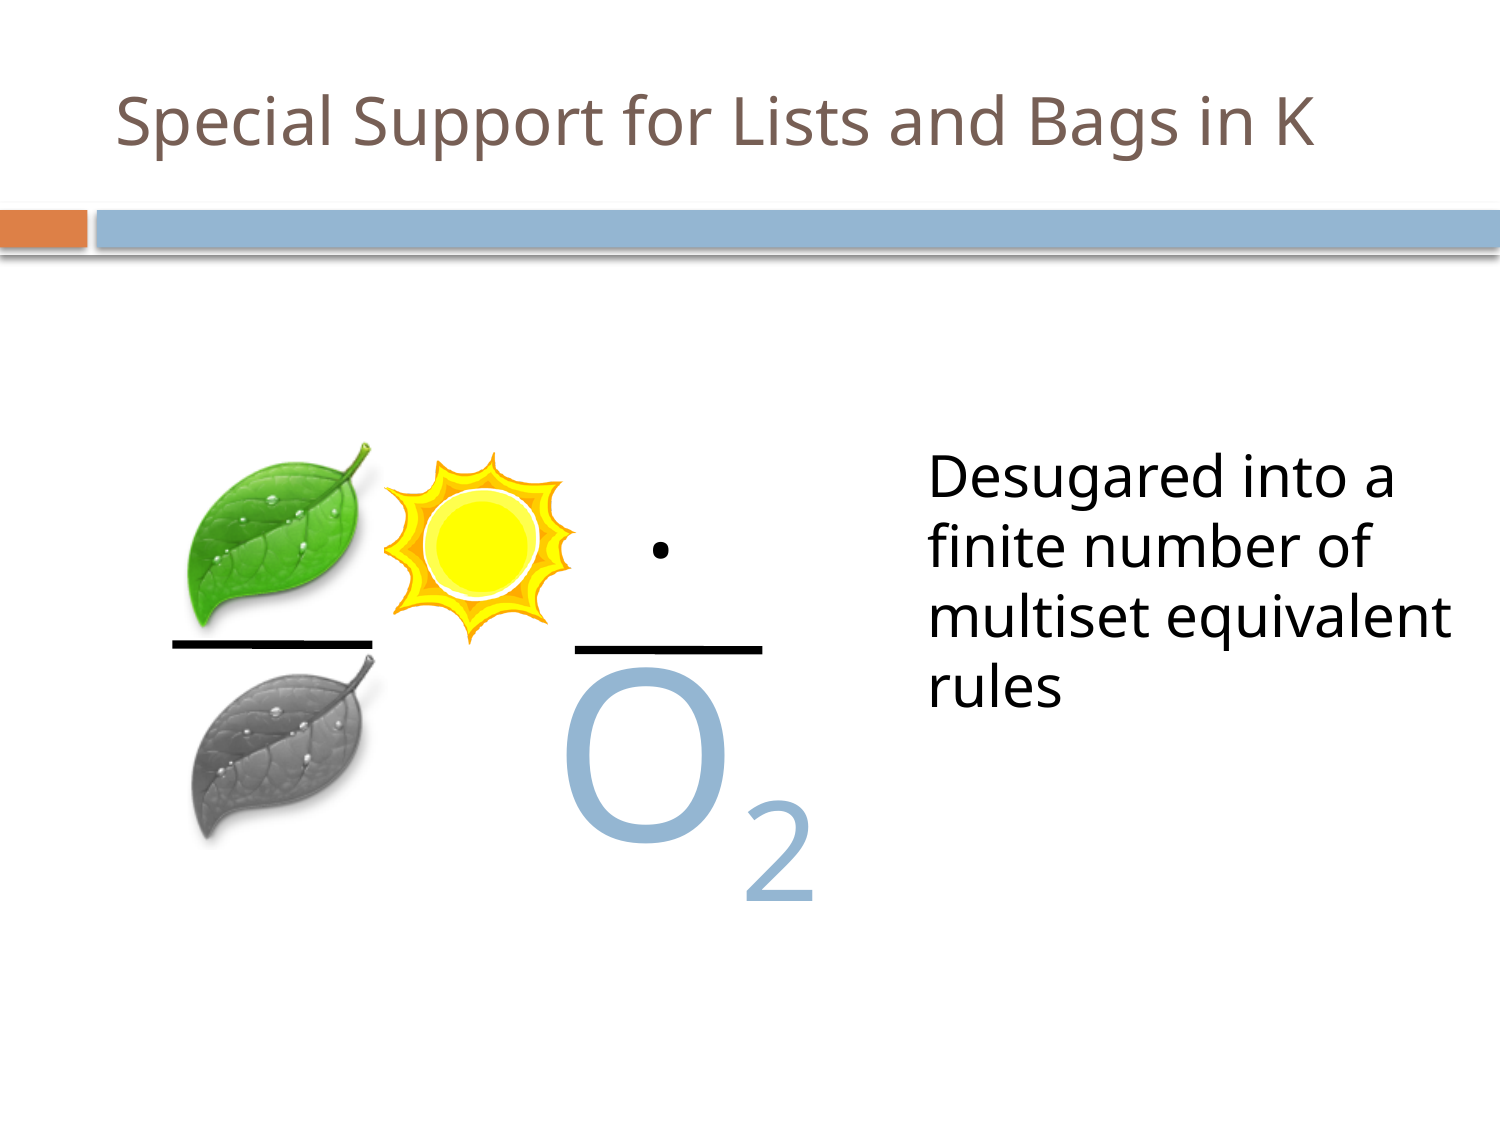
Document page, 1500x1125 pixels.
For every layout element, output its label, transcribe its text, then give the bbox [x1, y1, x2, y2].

text_box . [630, 424, 694, 590]
text_box O2 [538, 594, 835, 937]
picture [182, 437, 384, 638]
title Special Support for Lists and Bags in K [100, 37, 1438, 200]
text_box Desugared into a finite number of multiset equivalent rules [912, 431, 1488, 727]
picture [187, 649, 388, 851]
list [383, 445, 580, 651]
